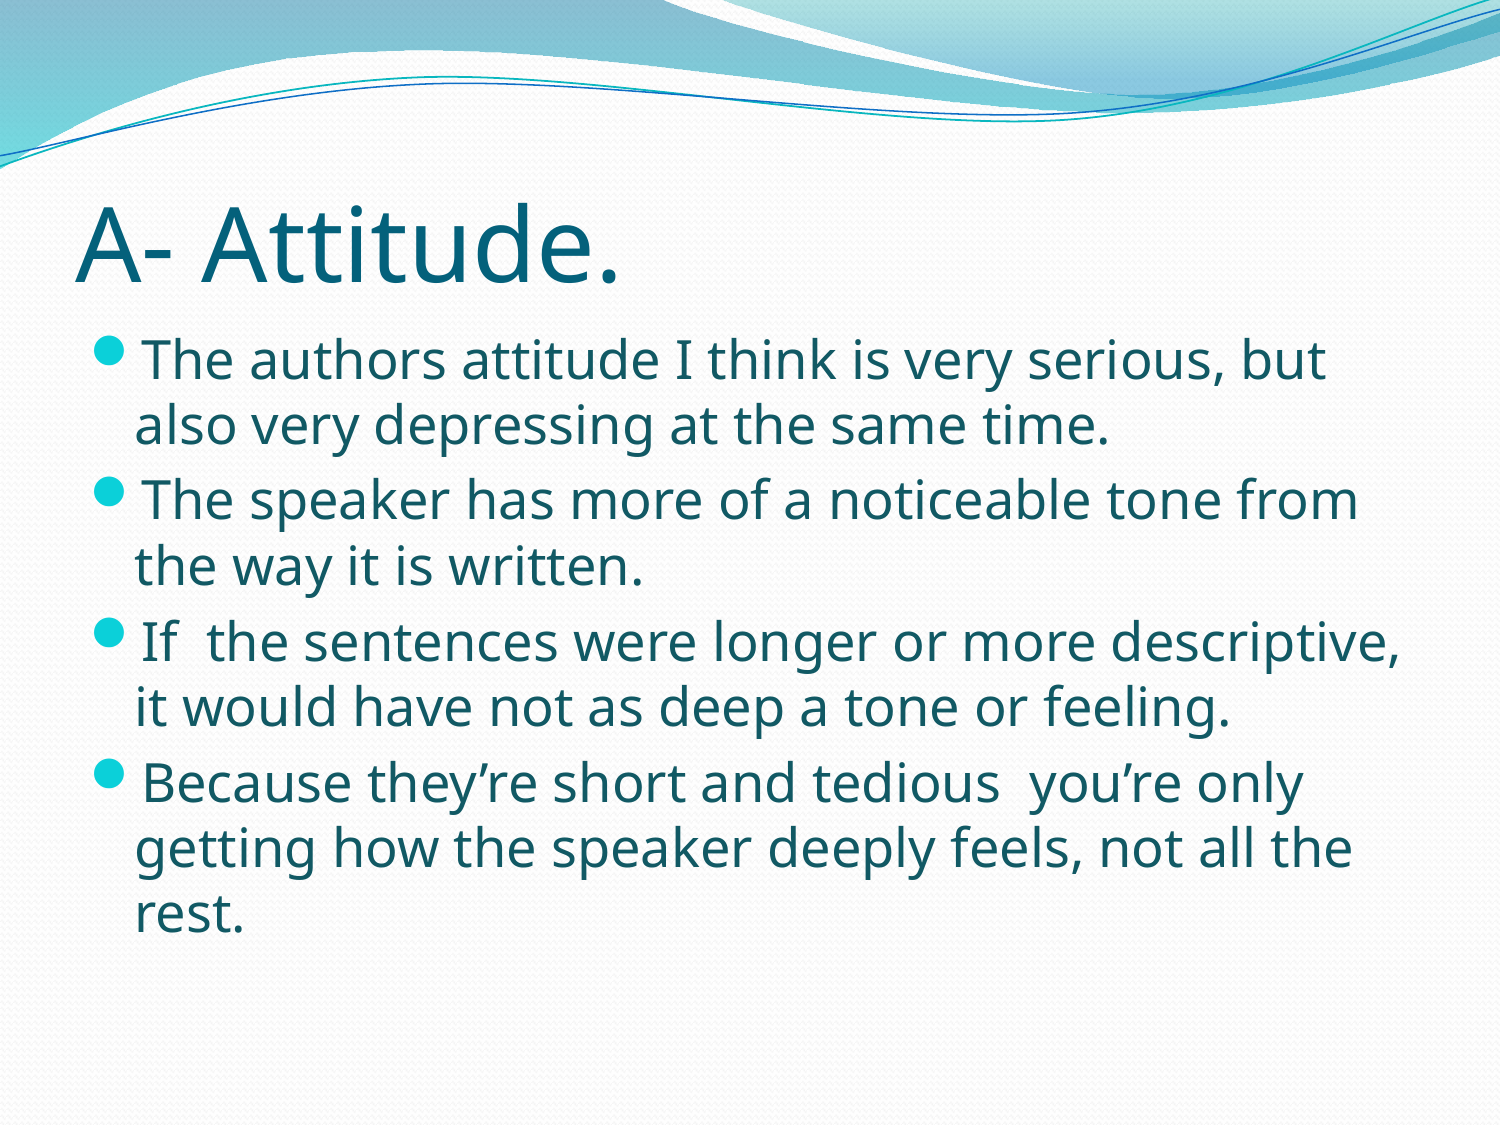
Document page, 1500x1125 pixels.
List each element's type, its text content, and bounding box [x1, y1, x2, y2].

list The authors attitude I think is very serious, but also very depressing at the same time. The speaker has more of a noticeable tone from the way it is written. If the sentences were longer or more descriptive, it would have not as deep a tone or feeling. Because they’re short and tedious you’re only getting how the speaker deeply feels, not all the rest. [75, 317, 1425, 1038]
title A- Attitude. [75, 115, 1425, 303]
